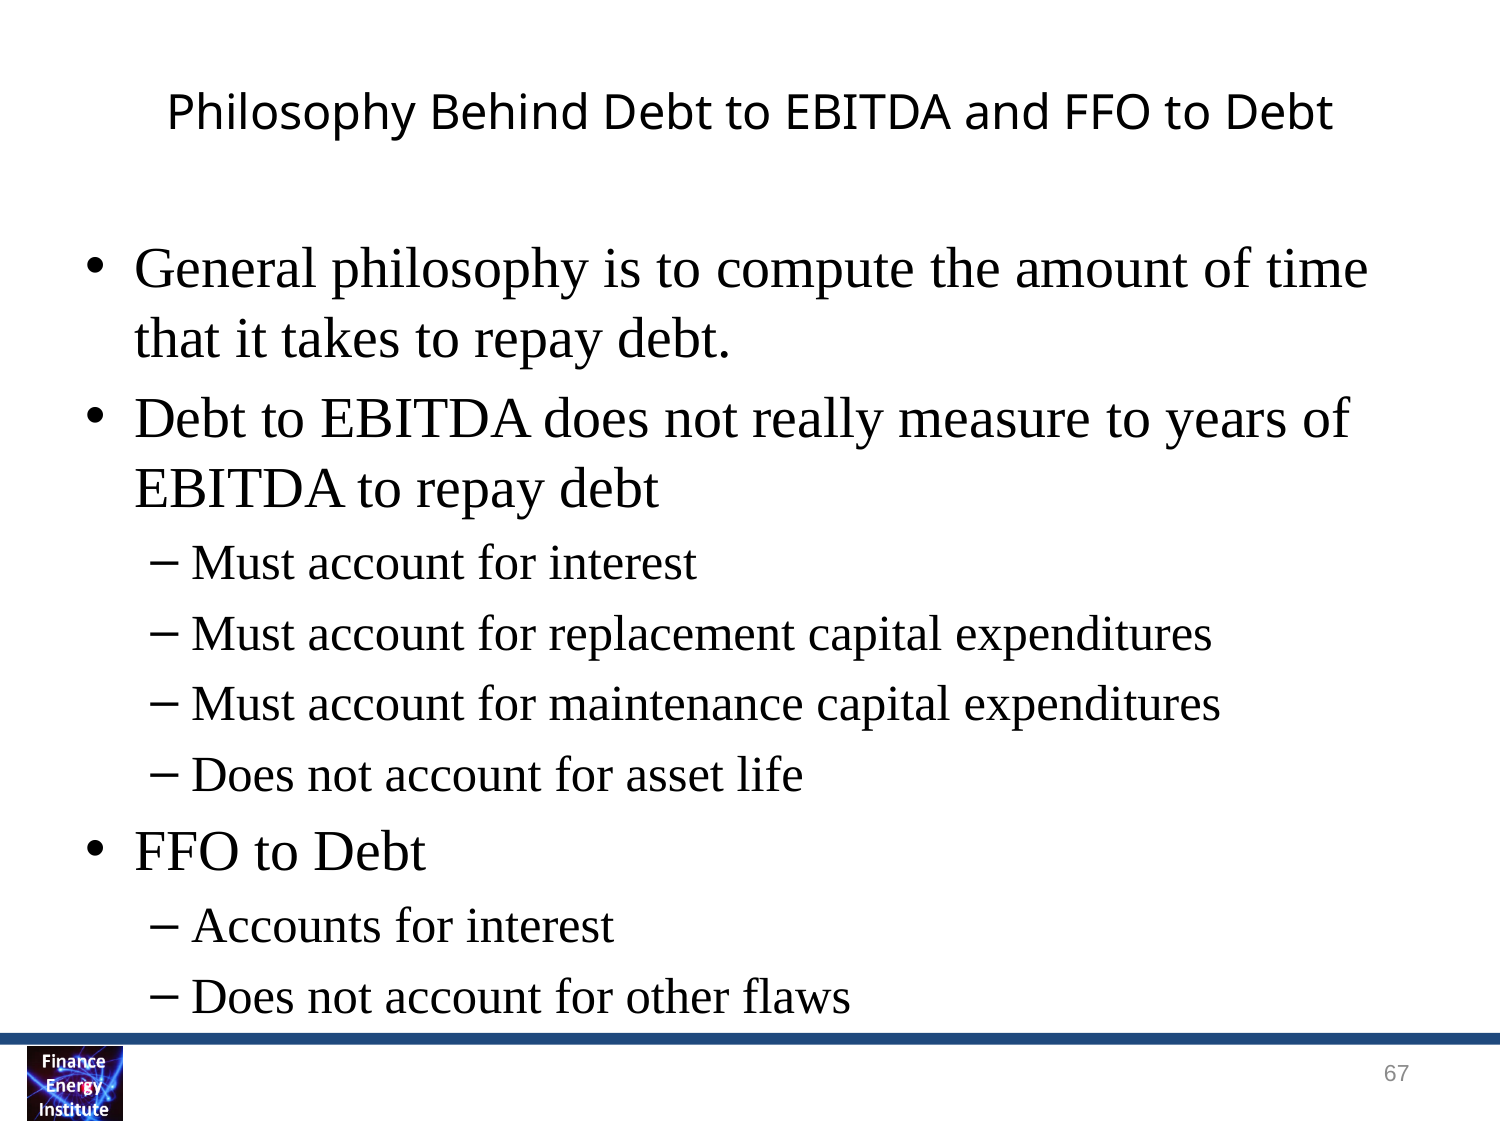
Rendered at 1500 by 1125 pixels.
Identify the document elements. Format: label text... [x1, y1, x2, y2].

list General philosophy is to compute the amount of time that it takes to repay debt. Debt to EBITDA does not really measure to years of EBITDA to repay debt Must account for interest Must account for replacement capital expenditures Must account for maintenance capital expenditures Does not account for asset life FFO to Debt Accounts for interest Does not account for other flaws [70, 222, 1430, 1032]
picture [27, 1046, 123, 1121]
title Philosophy Behind Debt to EBITDA and FFO to Debt [70, 56, 1430, 164]
slide_number 67 [1074, 1042, 1425, 1103]
